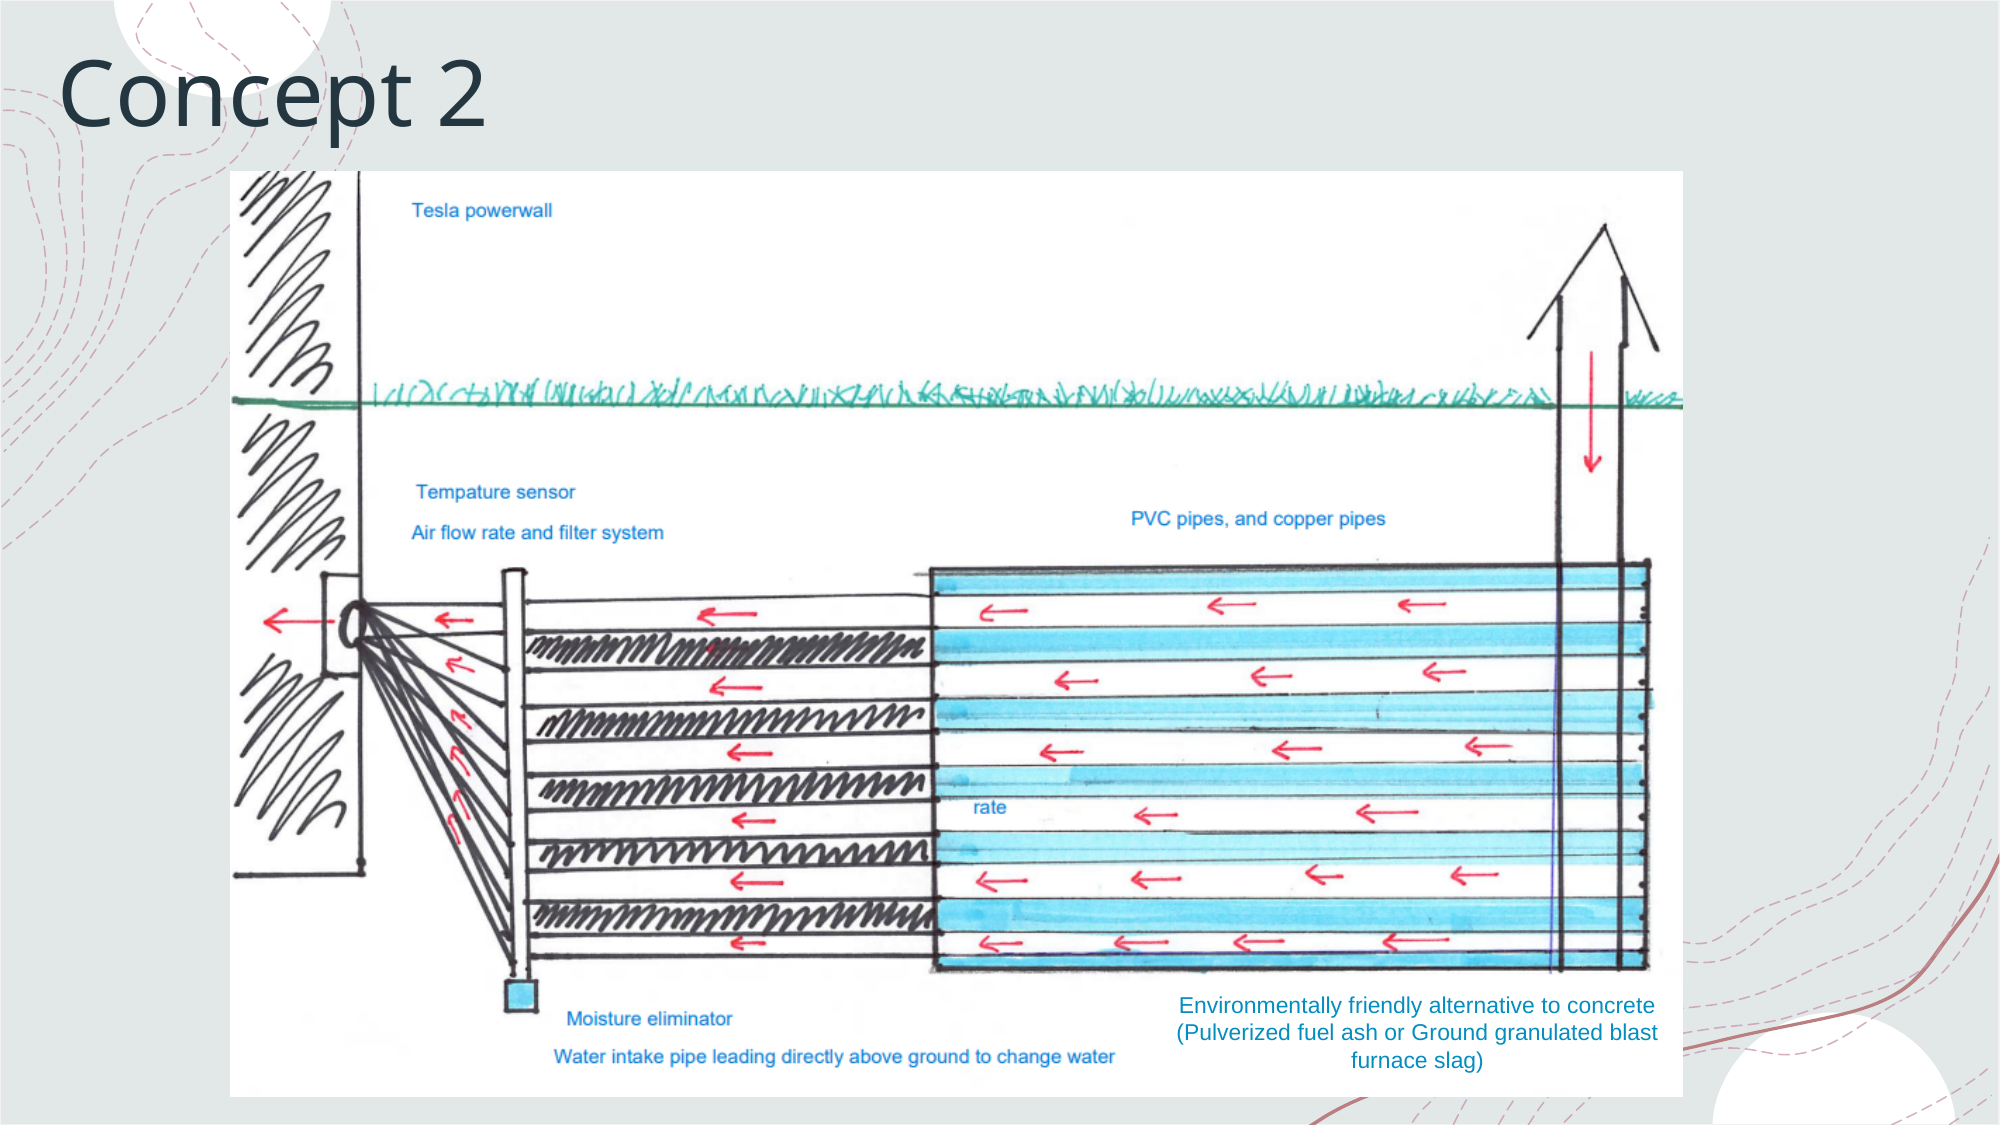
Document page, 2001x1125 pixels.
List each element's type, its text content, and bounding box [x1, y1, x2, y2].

title Concept 2 [42, 0, 1768, 199]
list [230, 171, 1682, 1097]
